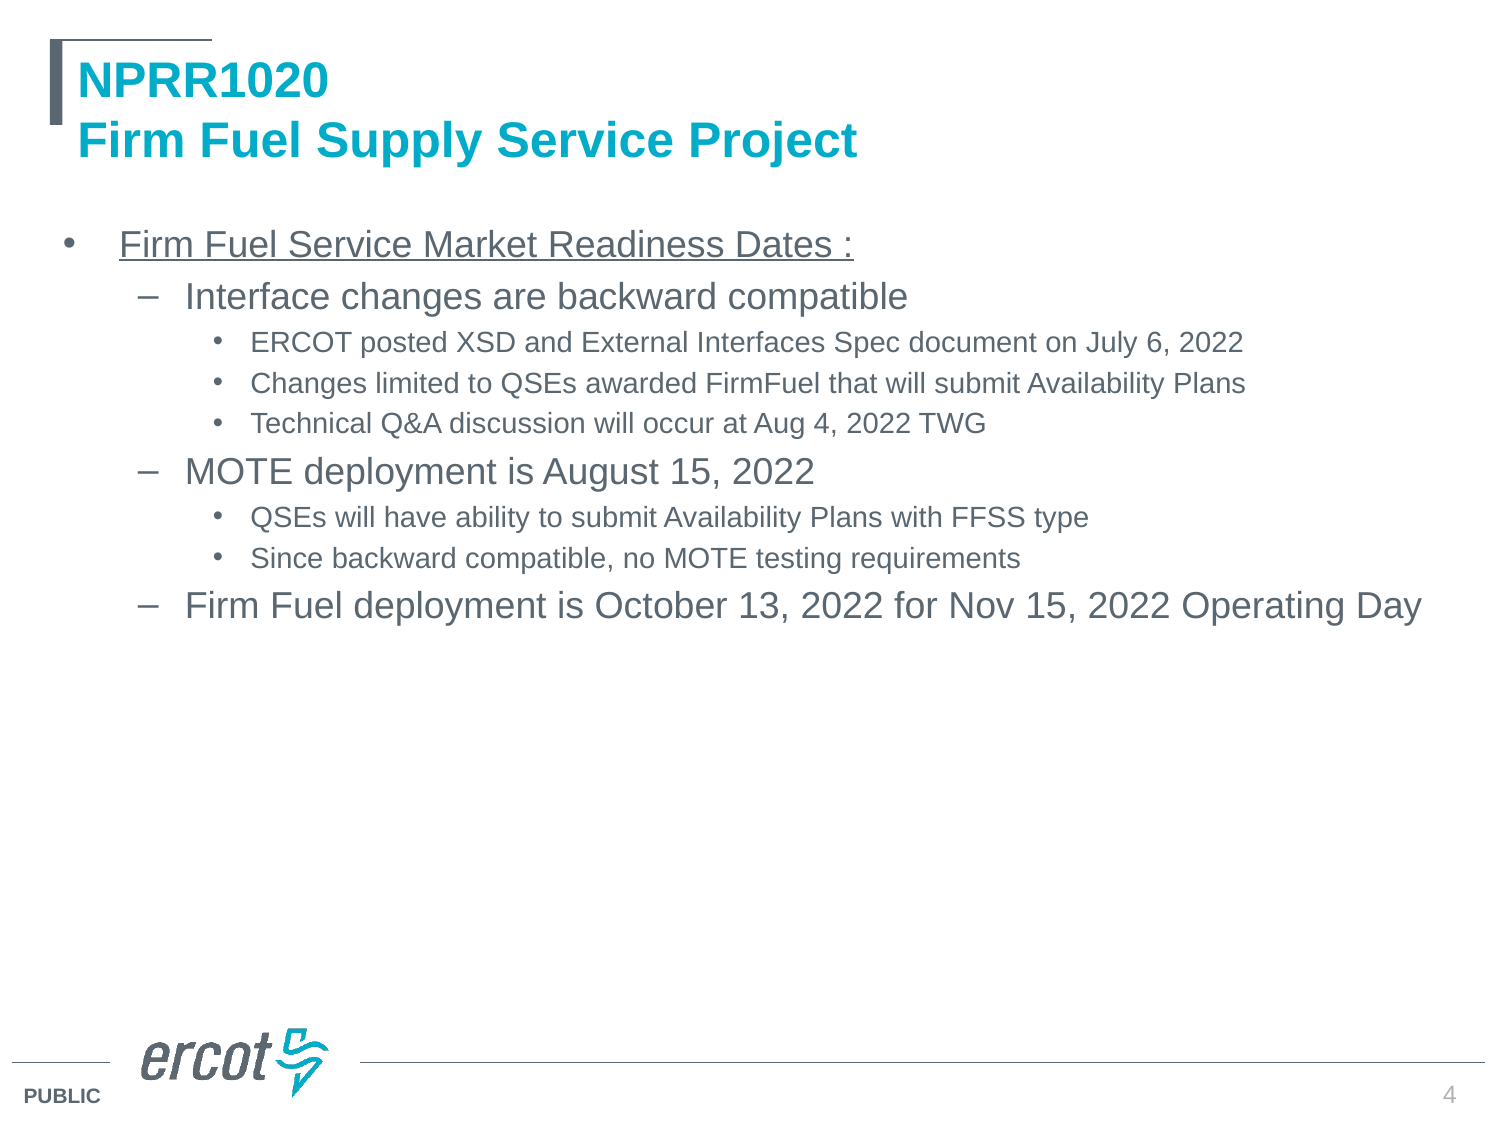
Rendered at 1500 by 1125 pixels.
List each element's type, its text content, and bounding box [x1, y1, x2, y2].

picture [137, 1024, 332, 1100]
title NPRR1020 Firm Fuel Supply Service Project [62, 39, 1450, 163]
list Firm Fuel Service Market Readiness Dates : Interface changes are backward compatible ERCOT posted XSD and External Interfaces Spec document on July 6, 2022 Changes limited to QSEs awarded FirmFuel that will submit Availability Plans Technical Q&A discussion will occur at Aug 4, 2022 TWG MOTE deployment is August 15, 2022 QSEs will have ability to submit Availability Plans with FFSS type Since backward compatible, no MOTE testing requirements Firm Fuel deployment is October 13, 2022 for Nov 15, 2022 Operating Day [48, 212, 1449, 950]
slide_number 4 [1412, 1076, 1488, 1112]
